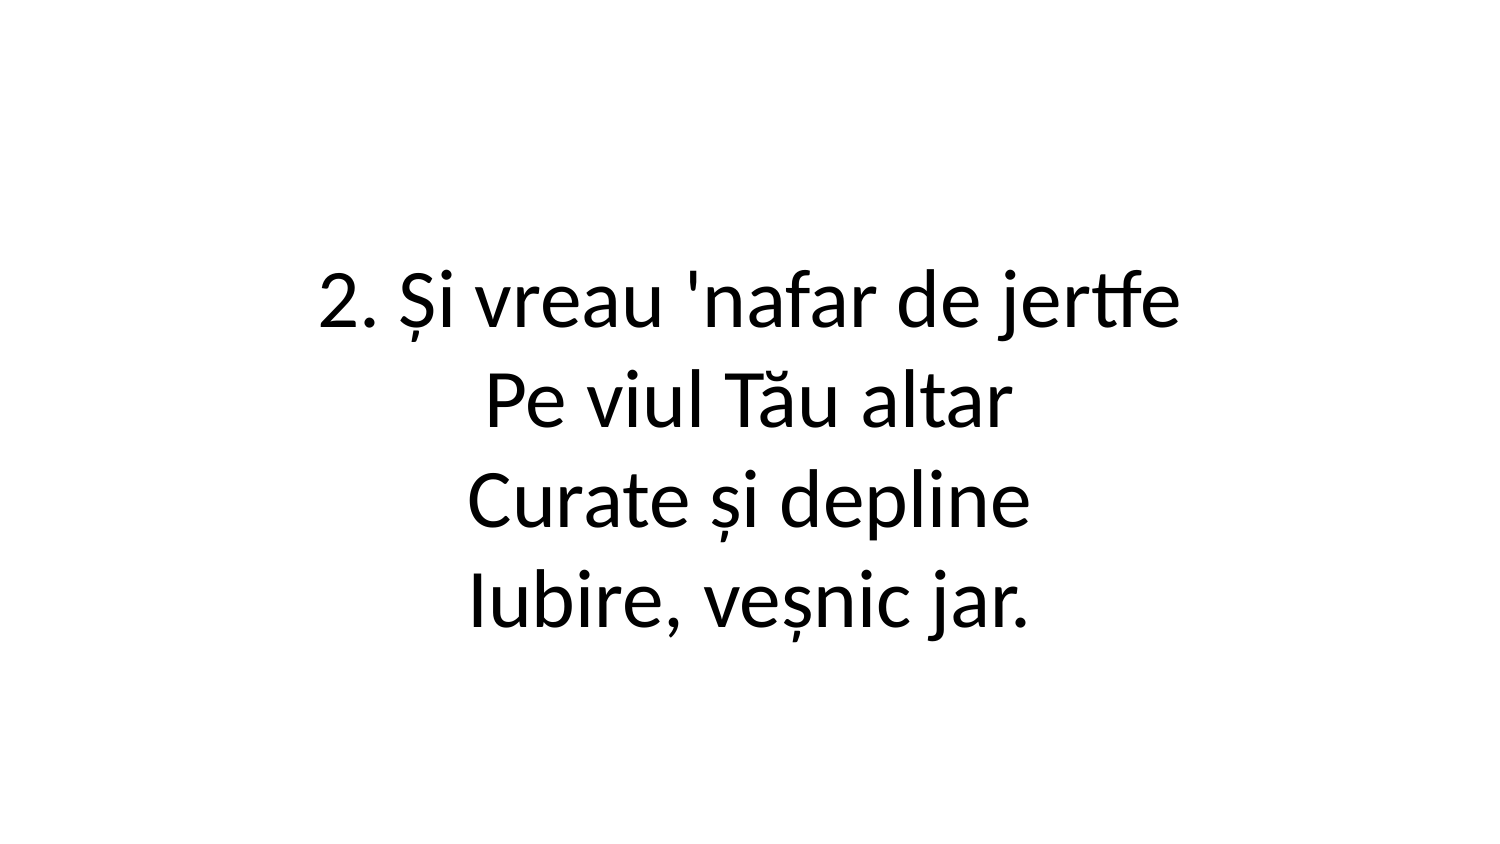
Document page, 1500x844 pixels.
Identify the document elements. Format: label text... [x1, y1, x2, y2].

text_box 2. Și vreau 'nafar de jertfe Pe viul Tău altar Curate și depline Iubire, veșnic jar. [302, 192, 1198, 652]
